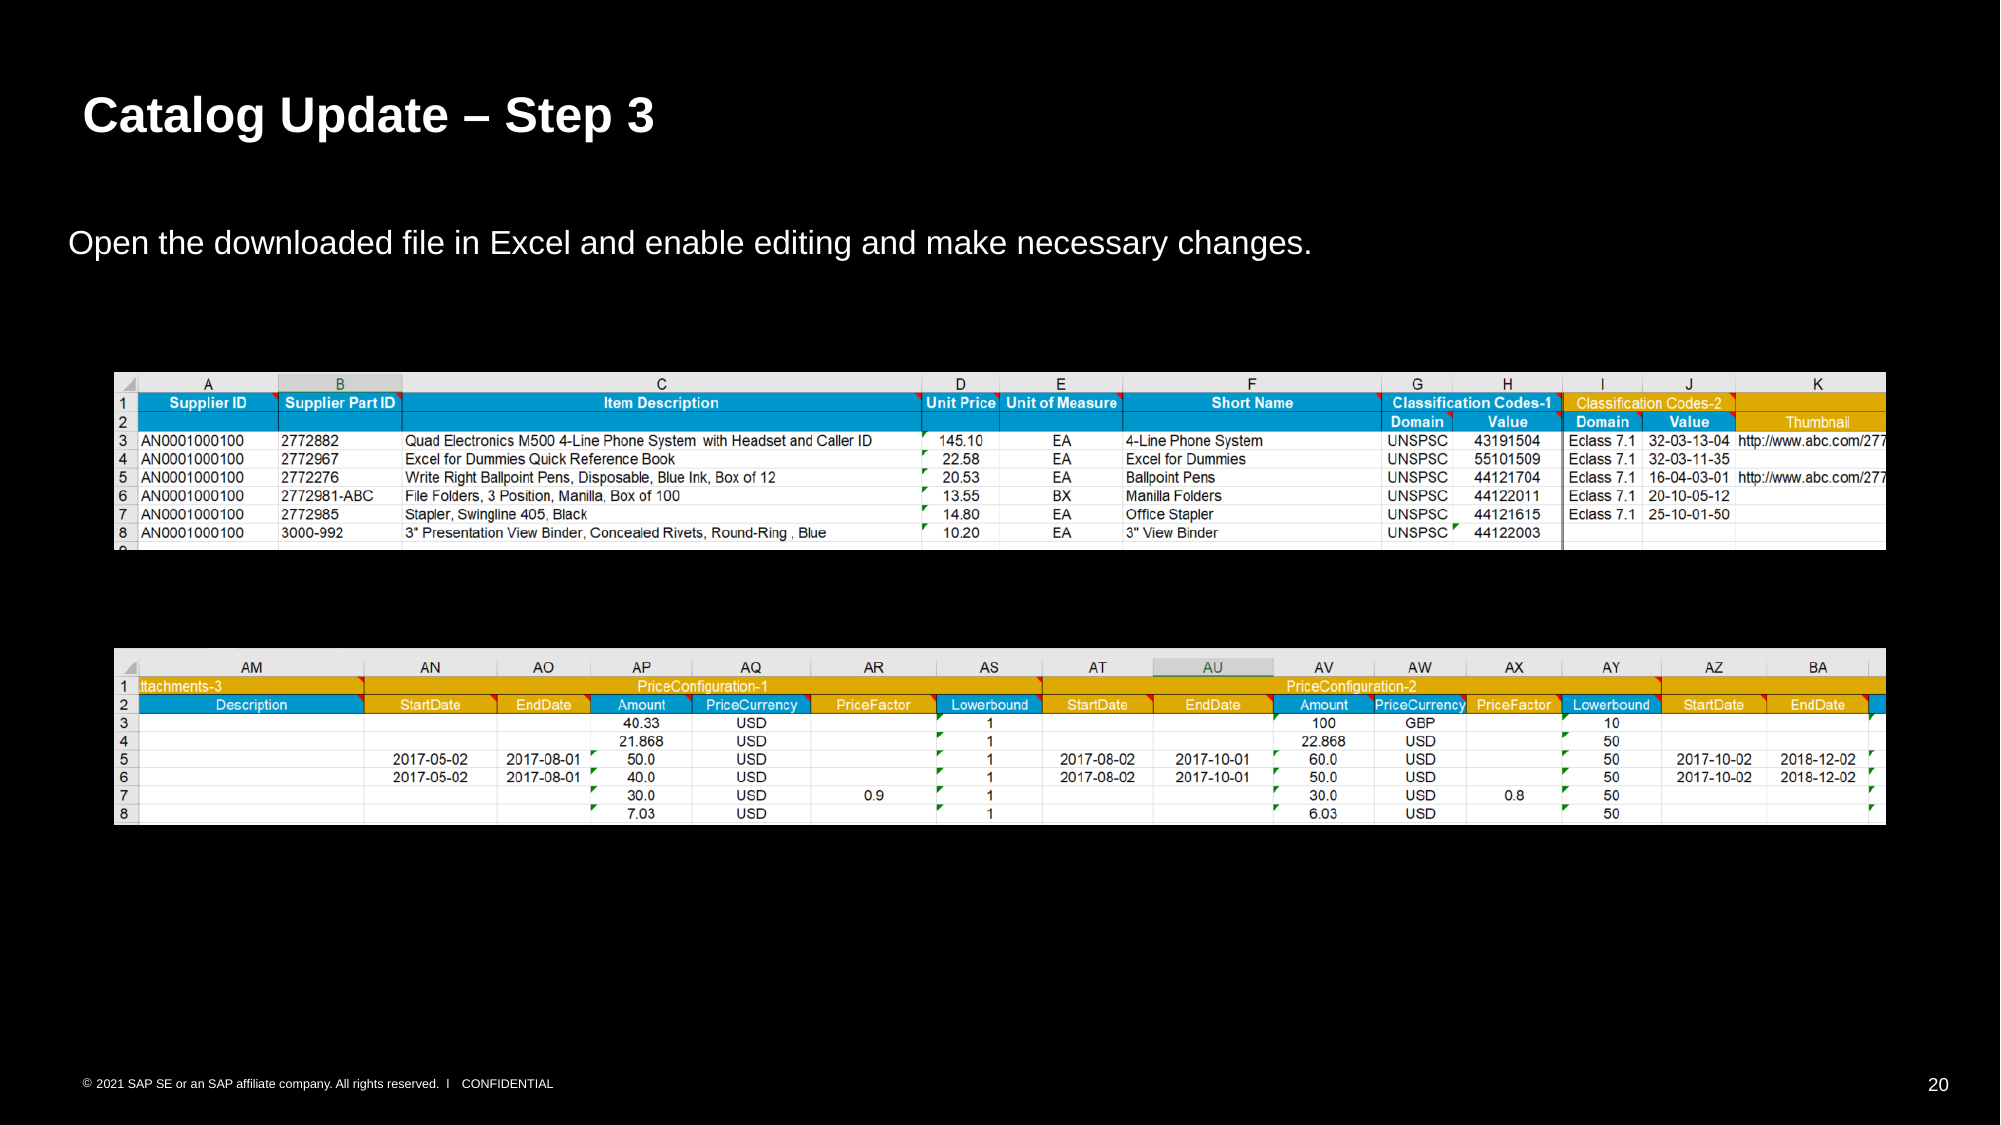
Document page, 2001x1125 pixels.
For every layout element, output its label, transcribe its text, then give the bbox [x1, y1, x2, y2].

picture [114, 647, 1886, 826]
text_box Open the downloaded file in Excel and enable editing and make necessary changes. [53, 214, 1947, 269]
title Catalog Update – Step 3 [82, 82, 1918, 144]
picture [114, 371, 1886, 550]
